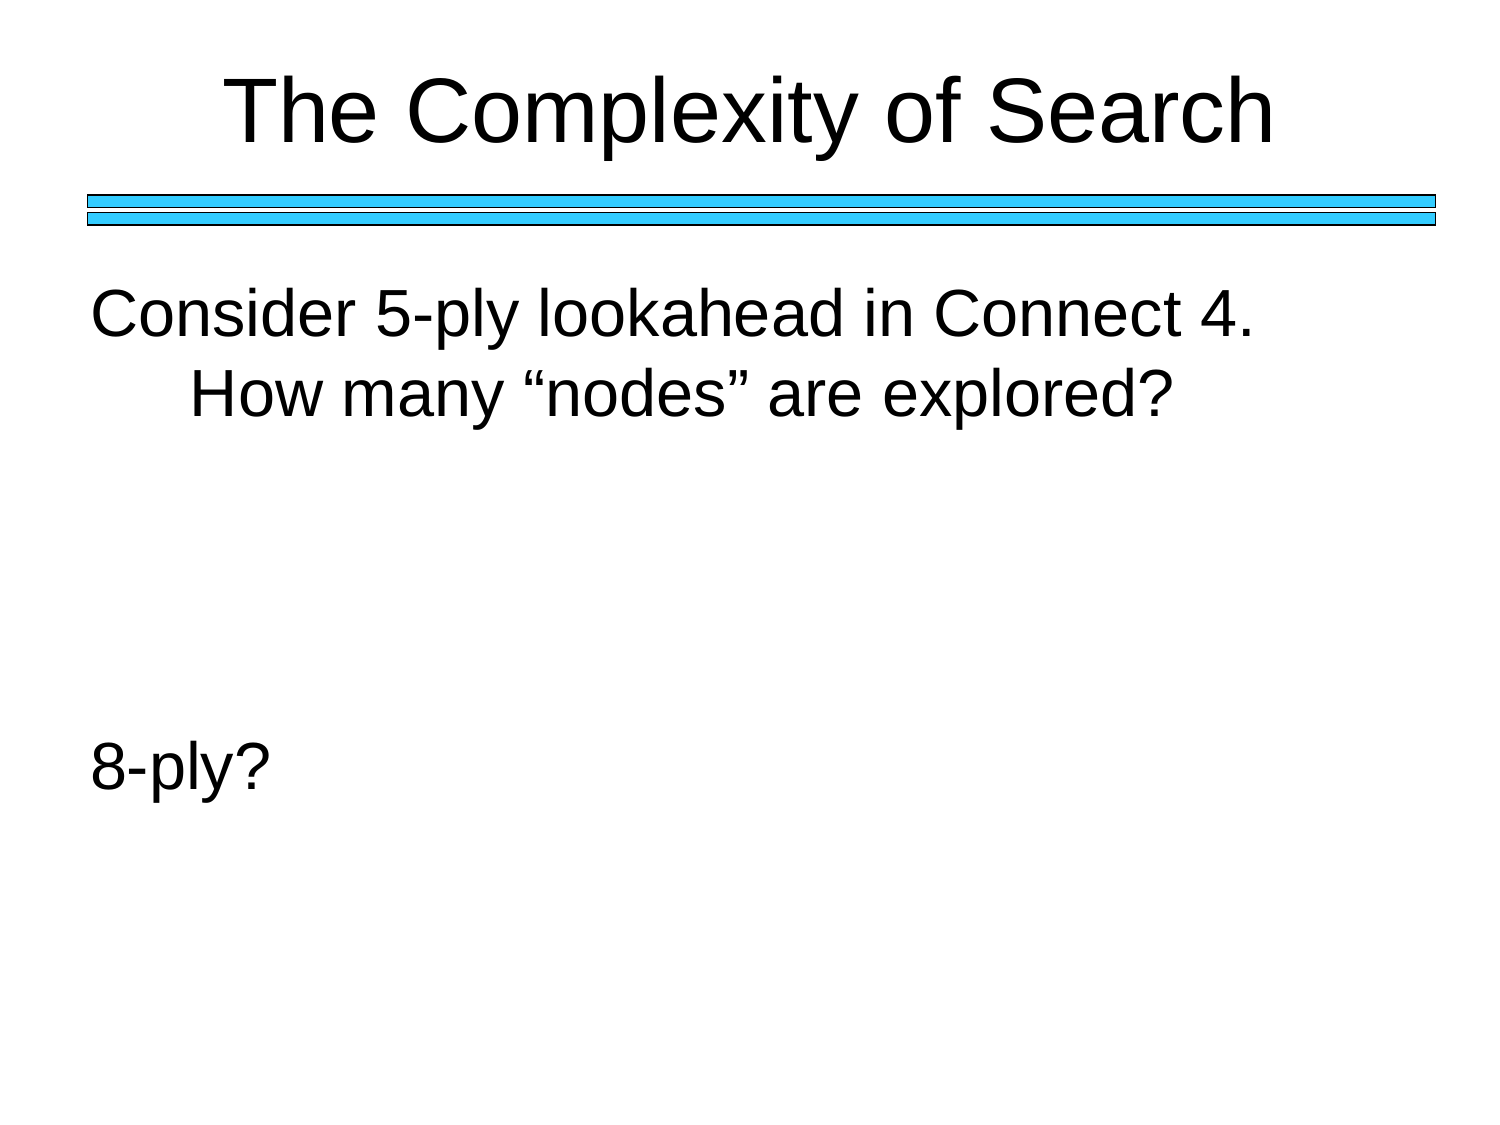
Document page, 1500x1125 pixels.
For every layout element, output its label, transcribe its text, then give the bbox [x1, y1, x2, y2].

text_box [87, 195, 1436, 226]
title The Complexity of Search [112, 12, 1388, 193]
list Consider 5-ply lookahead in Connect 4. How many “nodes” are explored? 8-ply? [75, 262, 1425, 1005]
